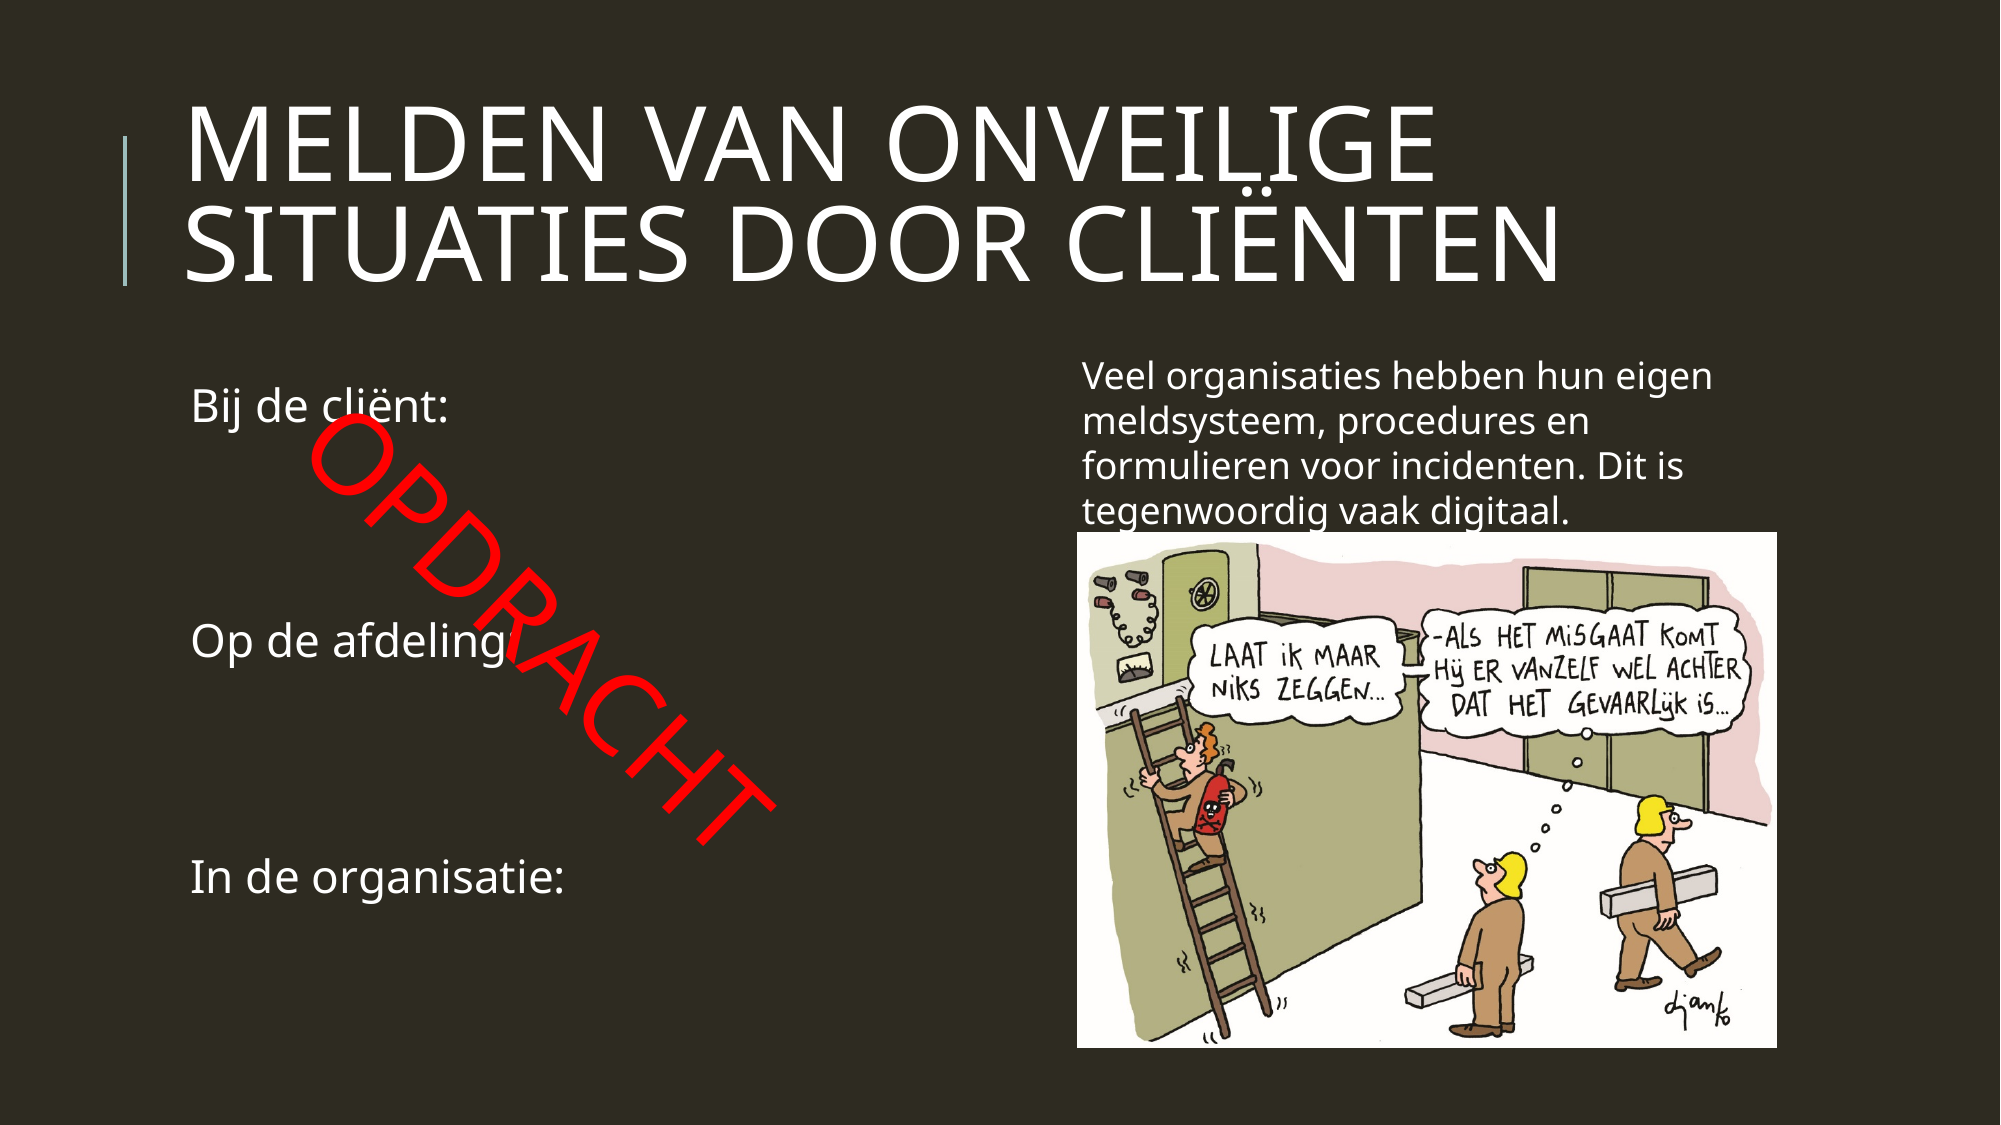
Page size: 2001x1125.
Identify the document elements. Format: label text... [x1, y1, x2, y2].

title Melden van onveilige situaties door cliënten [168, 78, 1839, 325]
text_box Veel organisaties hebben hun eigen meldsysteem, procedures en formulieren voor incidenten. Dit is tegenwoordig vaak digitaal. [1067, 344, 1777, 540]
list Bij de cliënt: Op de afdeling: In de organisatie: [168, 375, 607, 1035]
picture [1077, 531, 1777, 1048]
text_box OPDRACHT [192, 289, 886, 965]
